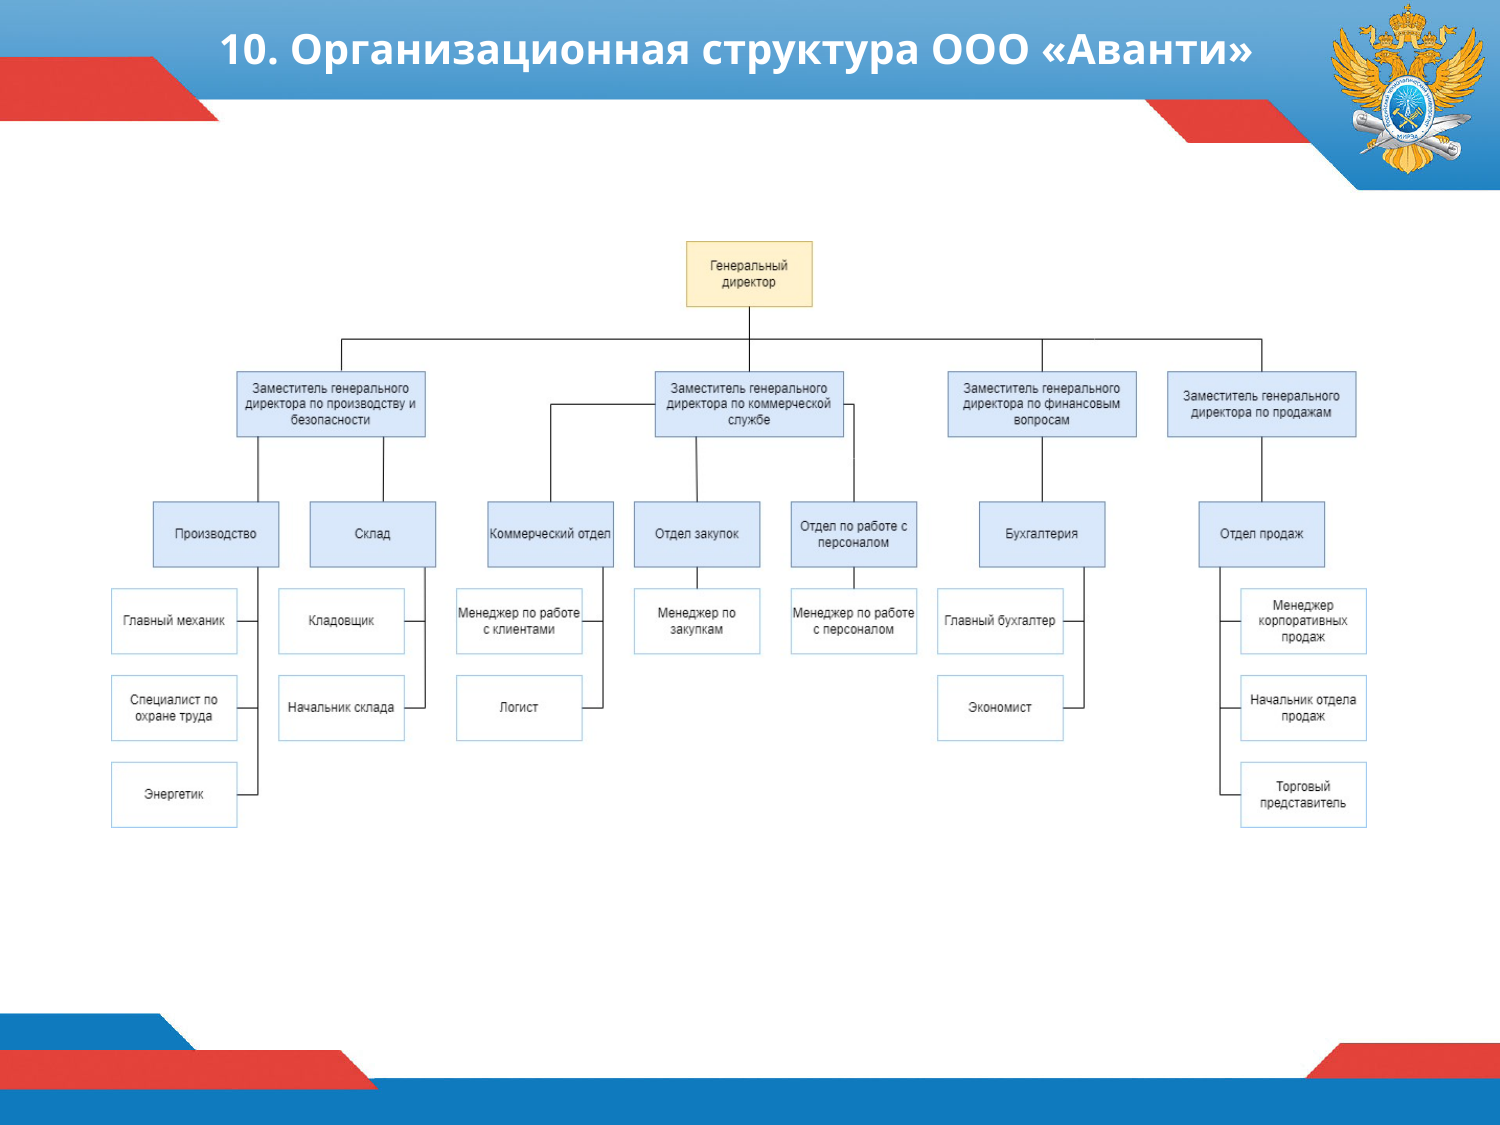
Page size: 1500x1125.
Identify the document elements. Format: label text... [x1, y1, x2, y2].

text_box 10. Организационная структура ООО «Аванти» [204, 15, 1488, 94]
picture [0, 0, 1500, 1125]
